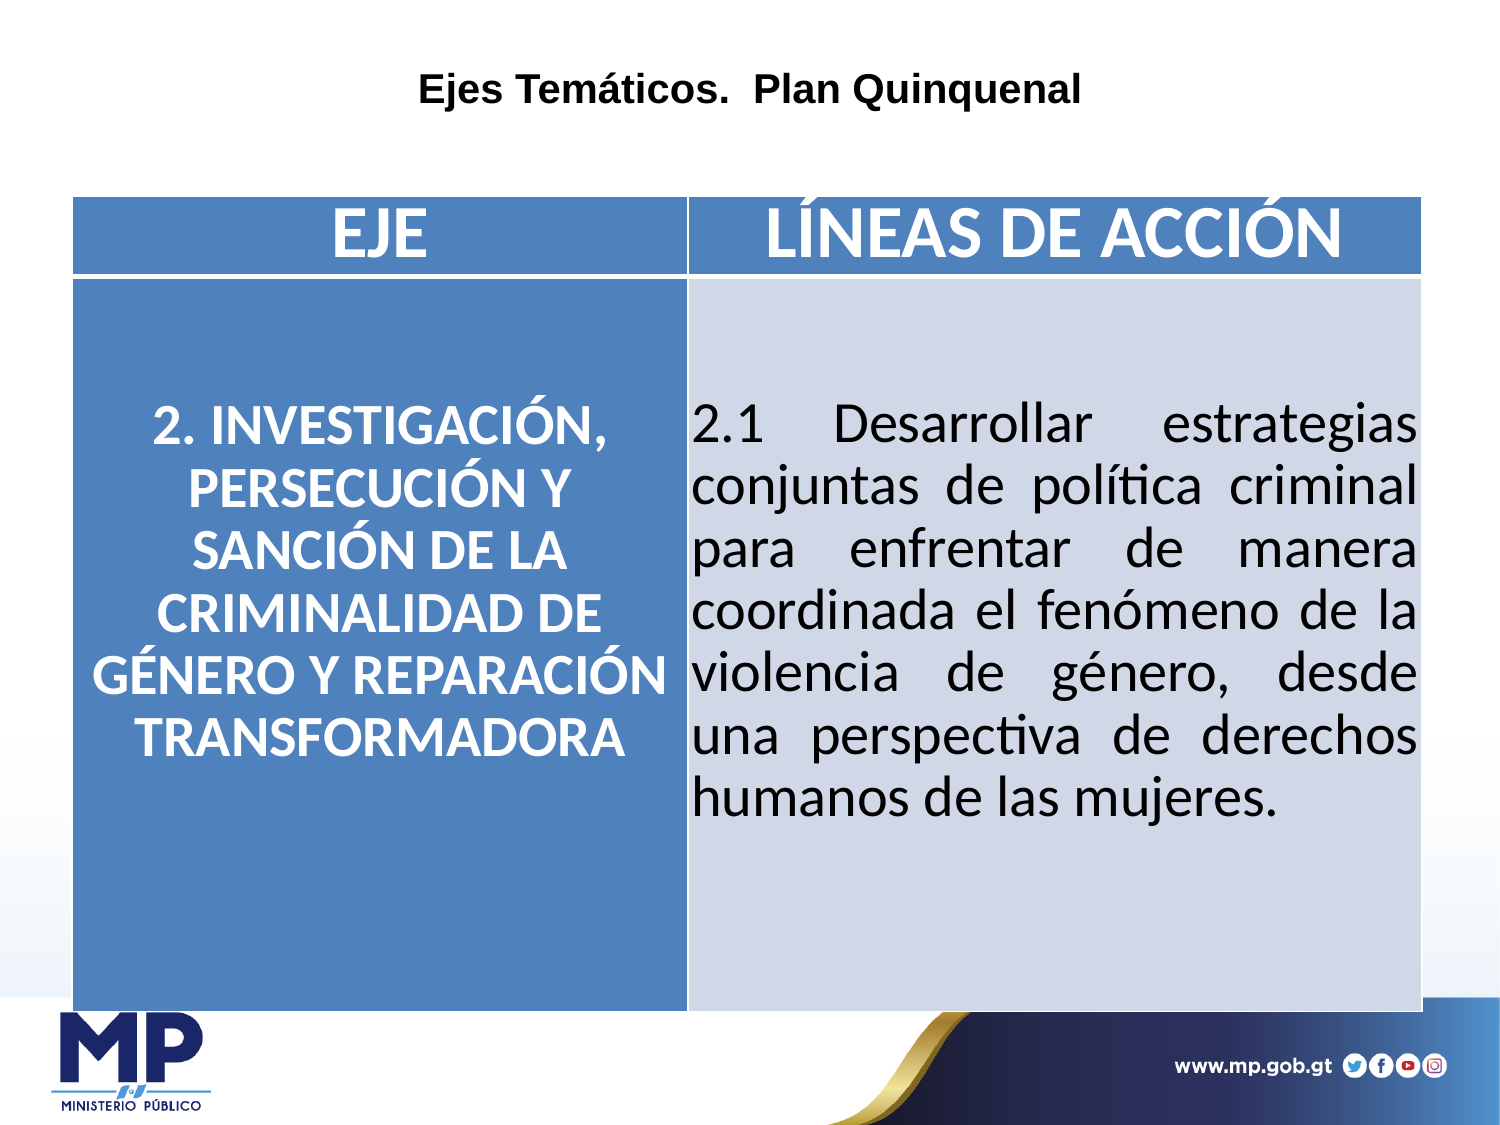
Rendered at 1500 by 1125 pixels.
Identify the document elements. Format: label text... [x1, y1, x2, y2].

table_header EJE [73, 197, 687, 274]
table_header LÍNEAS DE ACCIÓN [689, 197, 1421, 274]
table_cell 2.1 Desarrollar estrategias conjuntas de política criminal para enfrentar de manera coordinada el fenómeno de la violencia de género, desde una perspectiva de derechos humanos de las mujeres. [689, 279, 1421, 1011]
picture [0, 0, 1500, 1125]
table_cell 2. INVESTIGACIÓN, PERSECUCIÓN Y SANCIÓN DE LA CRIMINALIDAD DE GÉNERO Y REPARACIÓN TRANSFORMADORA [73, 279, 687, 1011]
title Ejes Temáticos. Plan Quinquenal [75, 45, 1425, 133]
